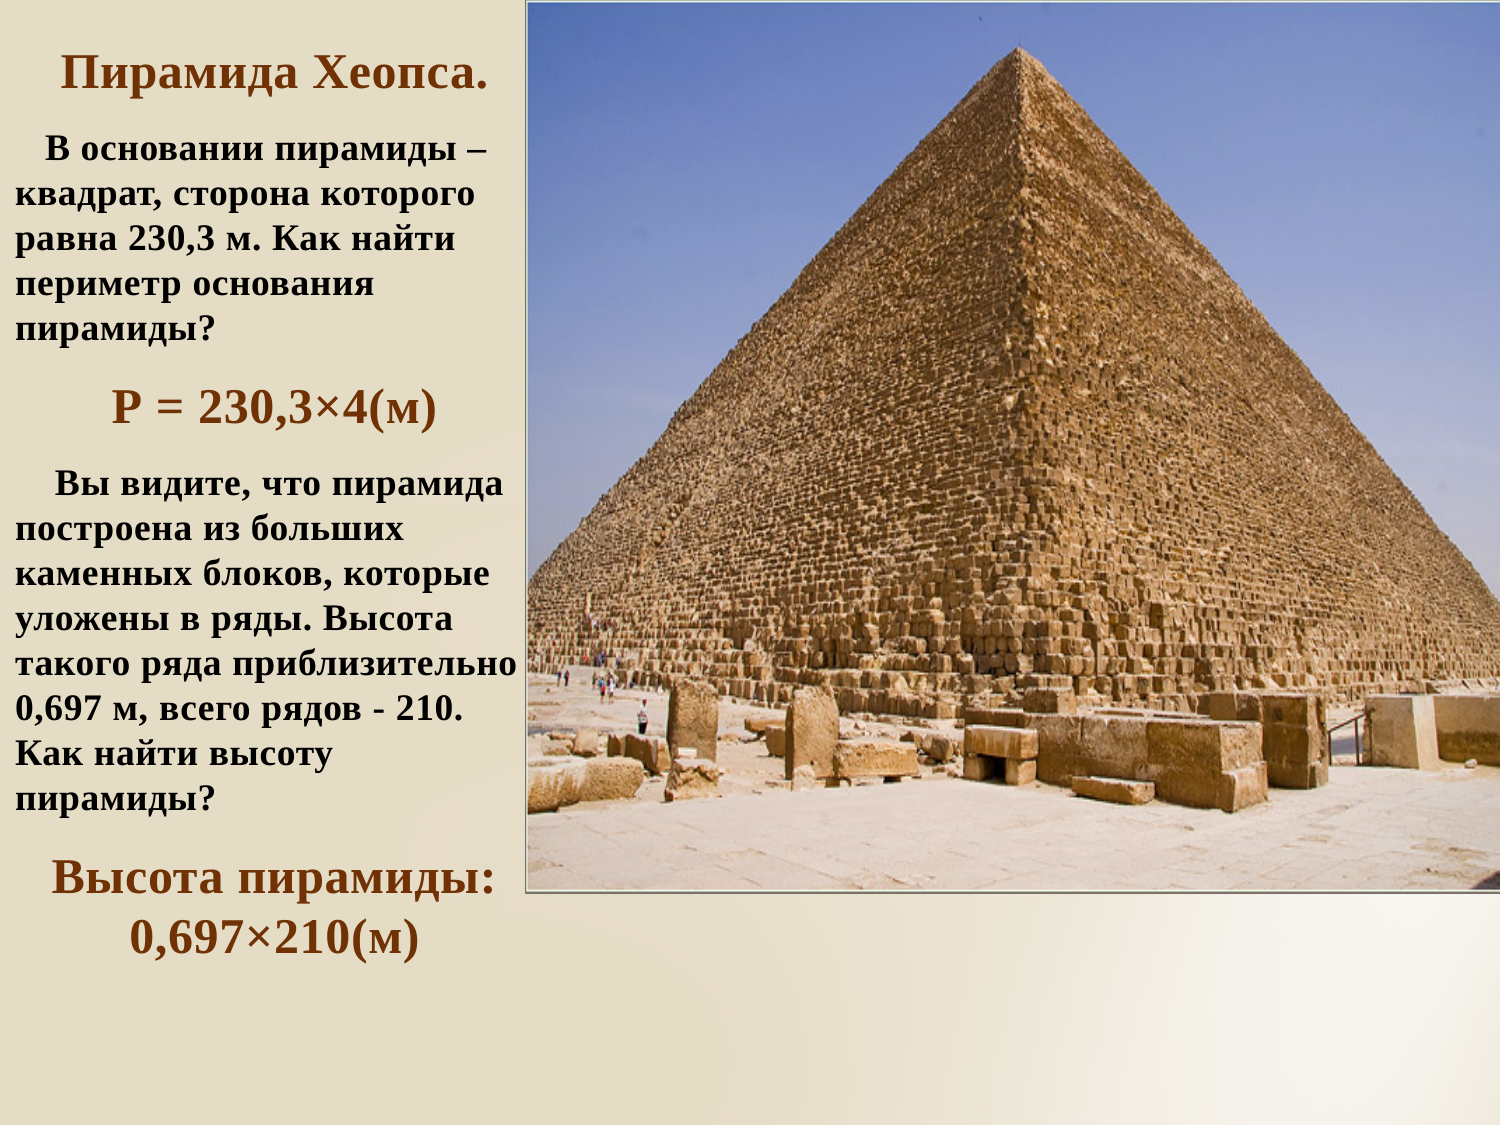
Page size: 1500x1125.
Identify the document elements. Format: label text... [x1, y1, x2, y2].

picture [525, 0, 1500, 894]
list Пирамида Хеопса. В основании пирамиды – квадрат, сторона которого равна 230,3 м. Как найти периметр основания пирамиды? Р = 230,3×4(м) Вы видите, что пирамида построена из больших каменных блоков, которые уложены в ряды. Высота такого ряда приблизительно 0,697 м, всего рядов - 210. Как найти высоту пирамиды? Высота пирамиды: 0,697×210(м) [0, 30, 550, 1071]
